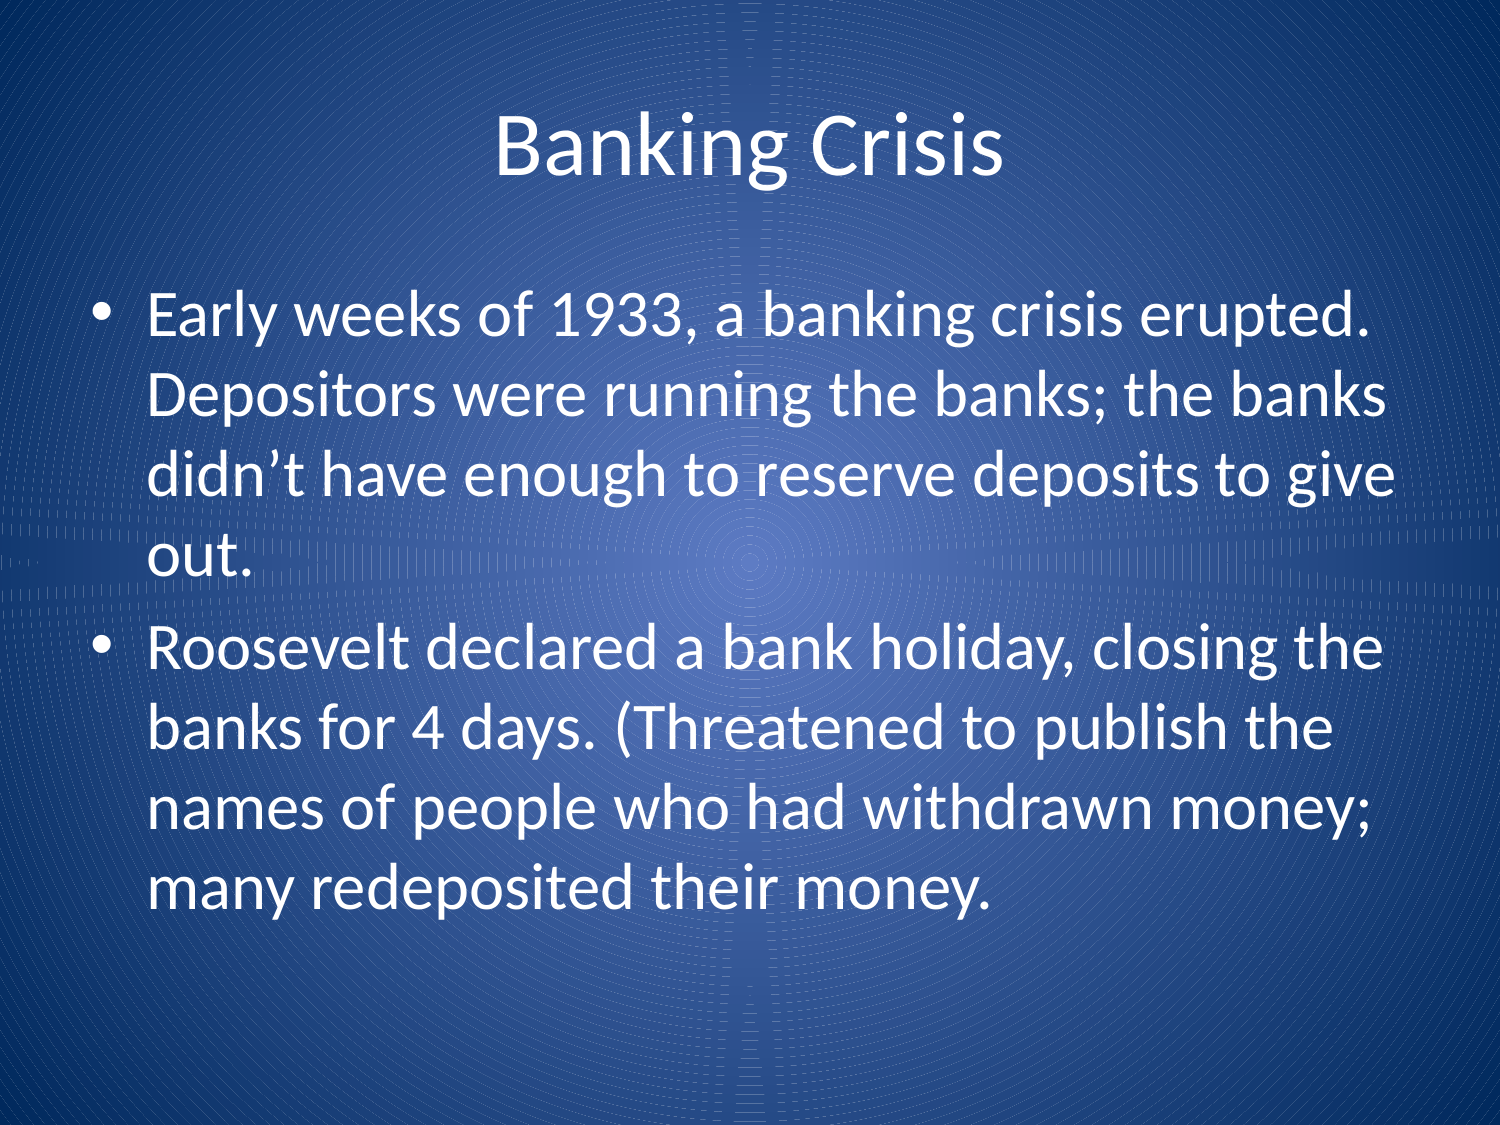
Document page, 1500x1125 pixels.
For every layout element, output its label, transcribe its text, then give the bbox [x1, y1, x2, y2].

title Banking Crisis [75, 45, 1425, 233]
list Early weeks of 1933, a banking crisis erupted. Depositors were running the banks; the banks didn’t have enough to reserve deposits to give out. Roosevelt declared a bank holiday, closing the banks for 4 days. (Threatened to publish the names of people who had withdrawn money; many redeposited their money. [75, 262, 1425, 1005]
